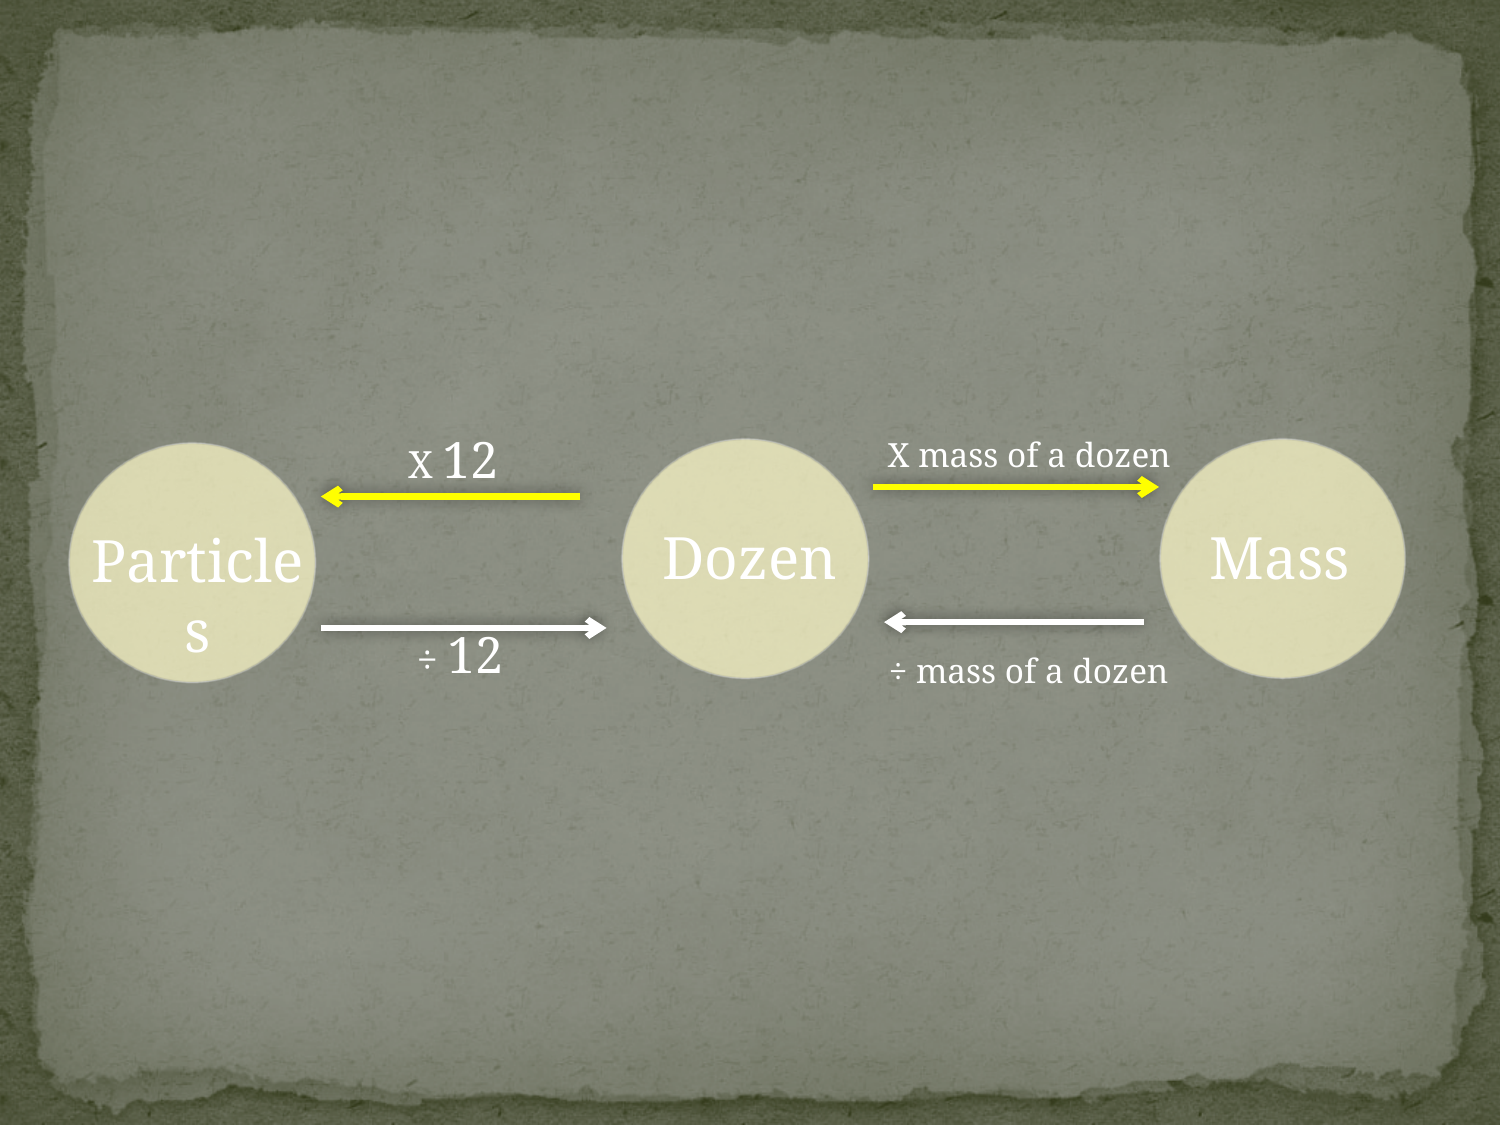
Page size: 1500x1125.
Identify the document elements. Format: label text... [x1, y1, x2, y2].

text_box ÷ mass of a dozen [873, 642, 1184, 698]
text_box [71, 445, 319, 681]
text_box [1161, 440, 1404, 677]
text_box X mass of a dozen [873, 427, 1187, 482]
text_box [624, 441, 872, 677]
text_box ÷ 12 [402, 616, 519, 692]
text_box X 12 [393, 420, 514, 496]
